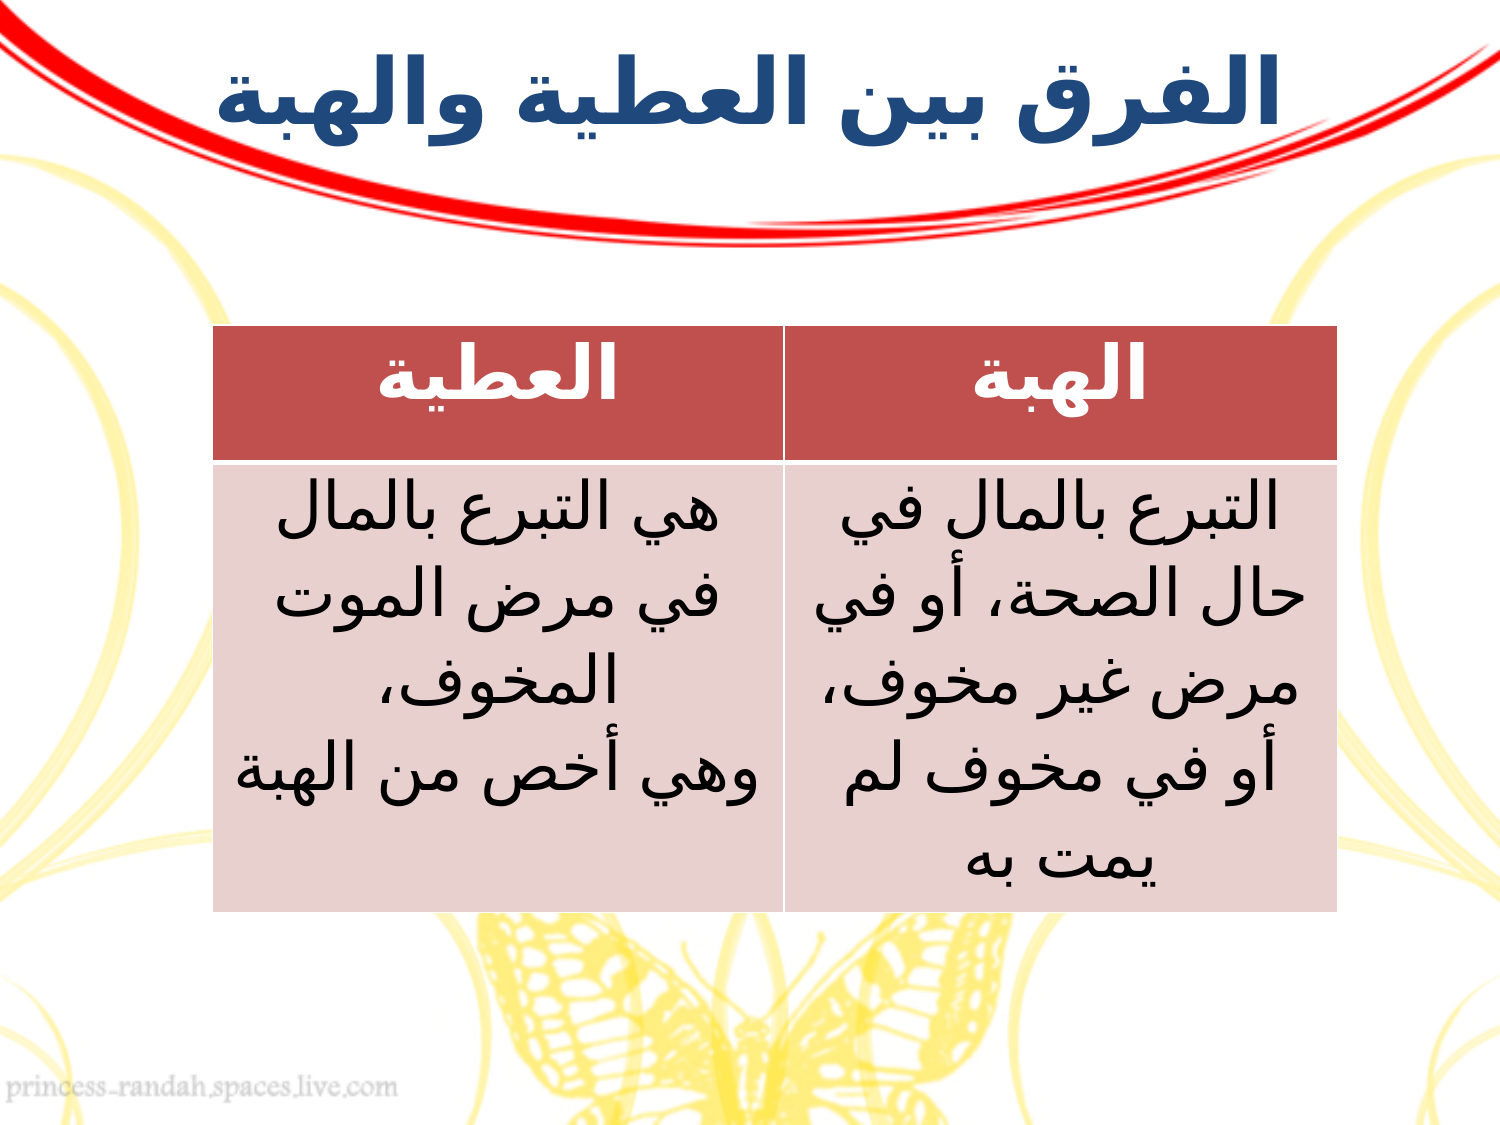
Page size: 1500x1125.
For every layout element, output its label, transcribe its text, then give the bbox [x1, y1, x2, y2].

picture [0, 0, 1500, 1125]
table_cell هي التبرع بالمال في مرض الموت المخوف، وهي أخص من الهبة [213, 465, 783, 912]
table_header العطية [213, 326, 783, 460]
table_header الهبة [785, 326, 1337, 460]
table_cell التبرع بالمال في حال الصحة، أو في مرض غير مخوف، أو في مخوف لم يمت به [785, 465, 1337, 912]
title الفرق بين العطية والهبة [75, 0, 1425, 175]
